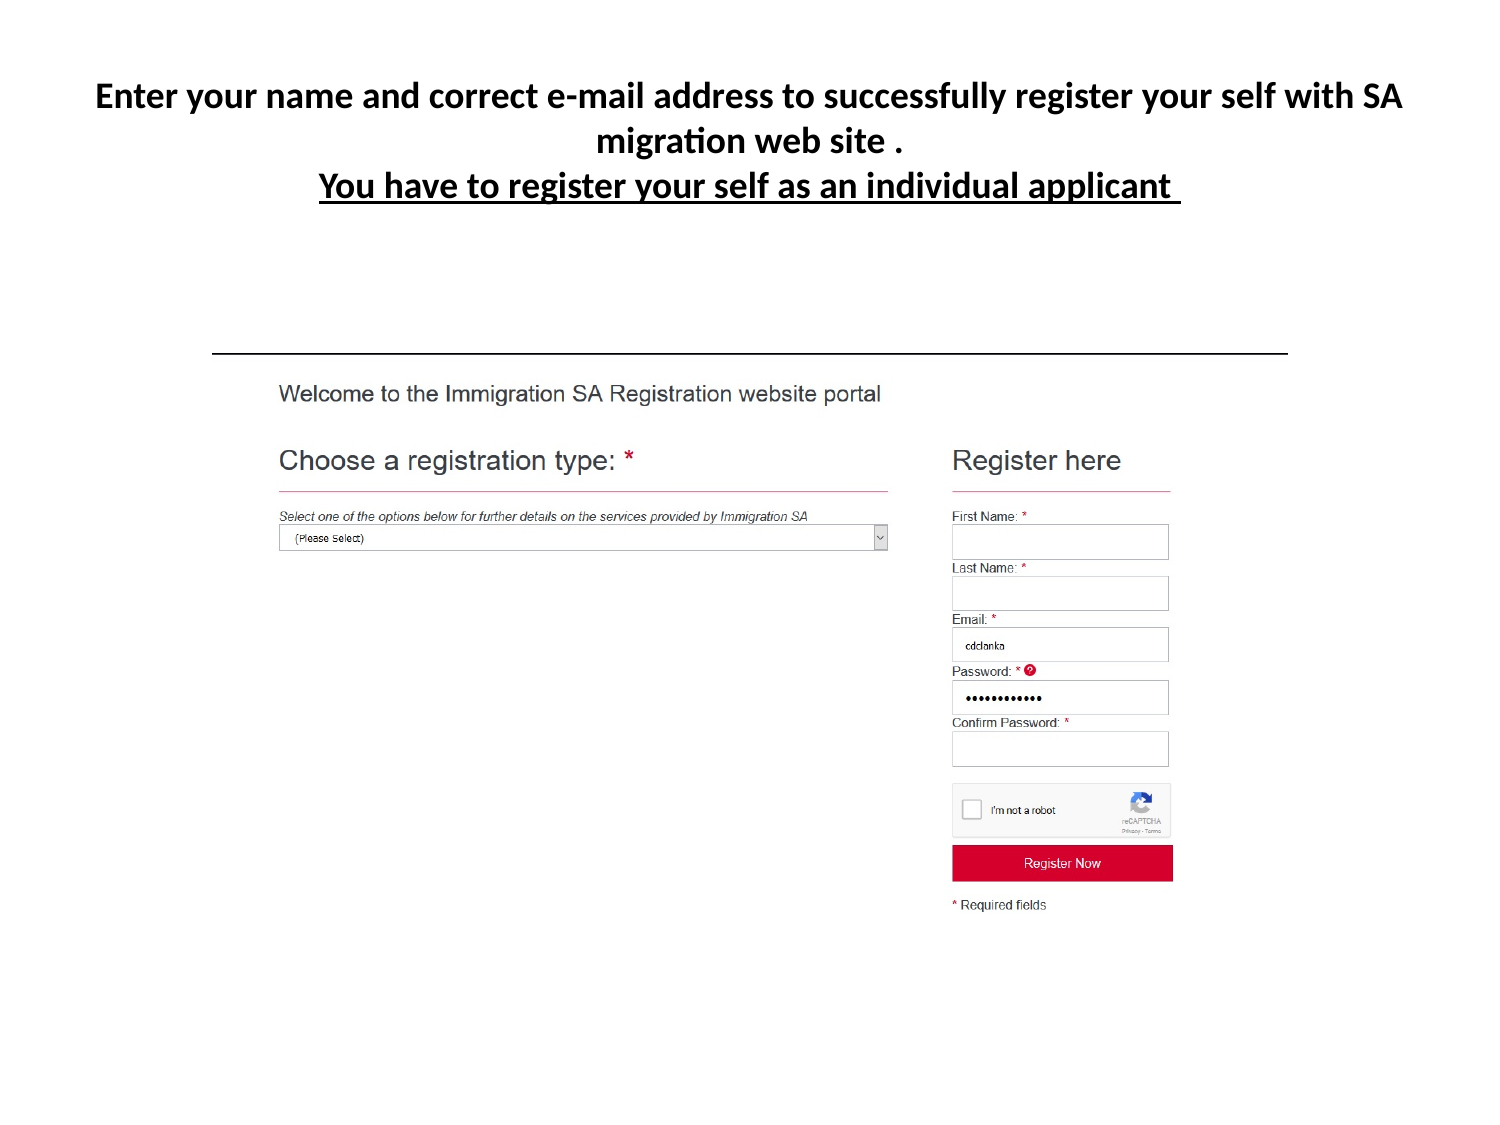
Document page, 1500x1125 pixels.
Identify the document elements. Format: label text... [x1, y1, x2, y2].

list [212, 353, 1288, 914]
title Enter your name and correct e-mail address to successfully register your self with SA migration web site . You have to register your self as an individual applicant [75, 45, 1425, 233]
